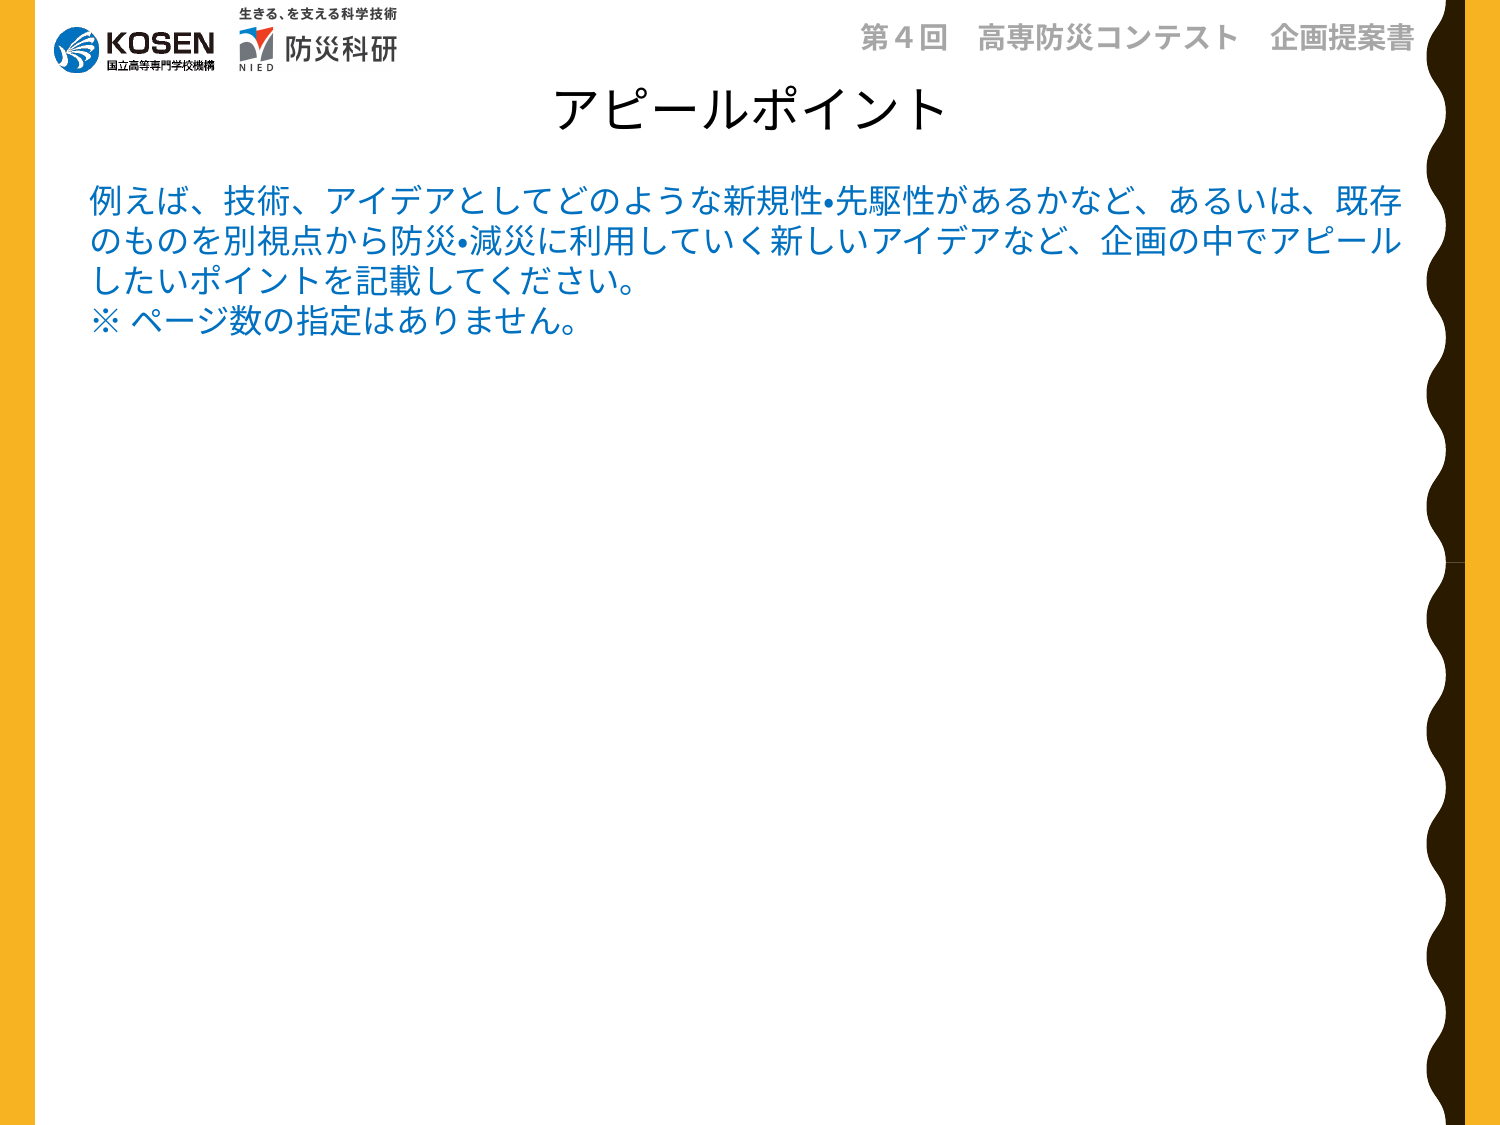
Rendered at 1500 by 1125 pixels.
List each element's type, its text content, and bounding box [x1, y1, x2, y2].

picture [54, 27, 215, 68]
picture [238, 6, 398, 68]
text_box アピールポイント [37, 68, 1464, 156]
text_box 例えば、技術、アイデアとしてどのような新規性・先駆性があるかなど、あるいは、既存のものを別視点から防災・減災に利用していく新しいアイデアなど、企画の中でアピールしたいポイントを記載してください。 ※ページ数の指定はありません。 [74, 173, 1418, 1060]
